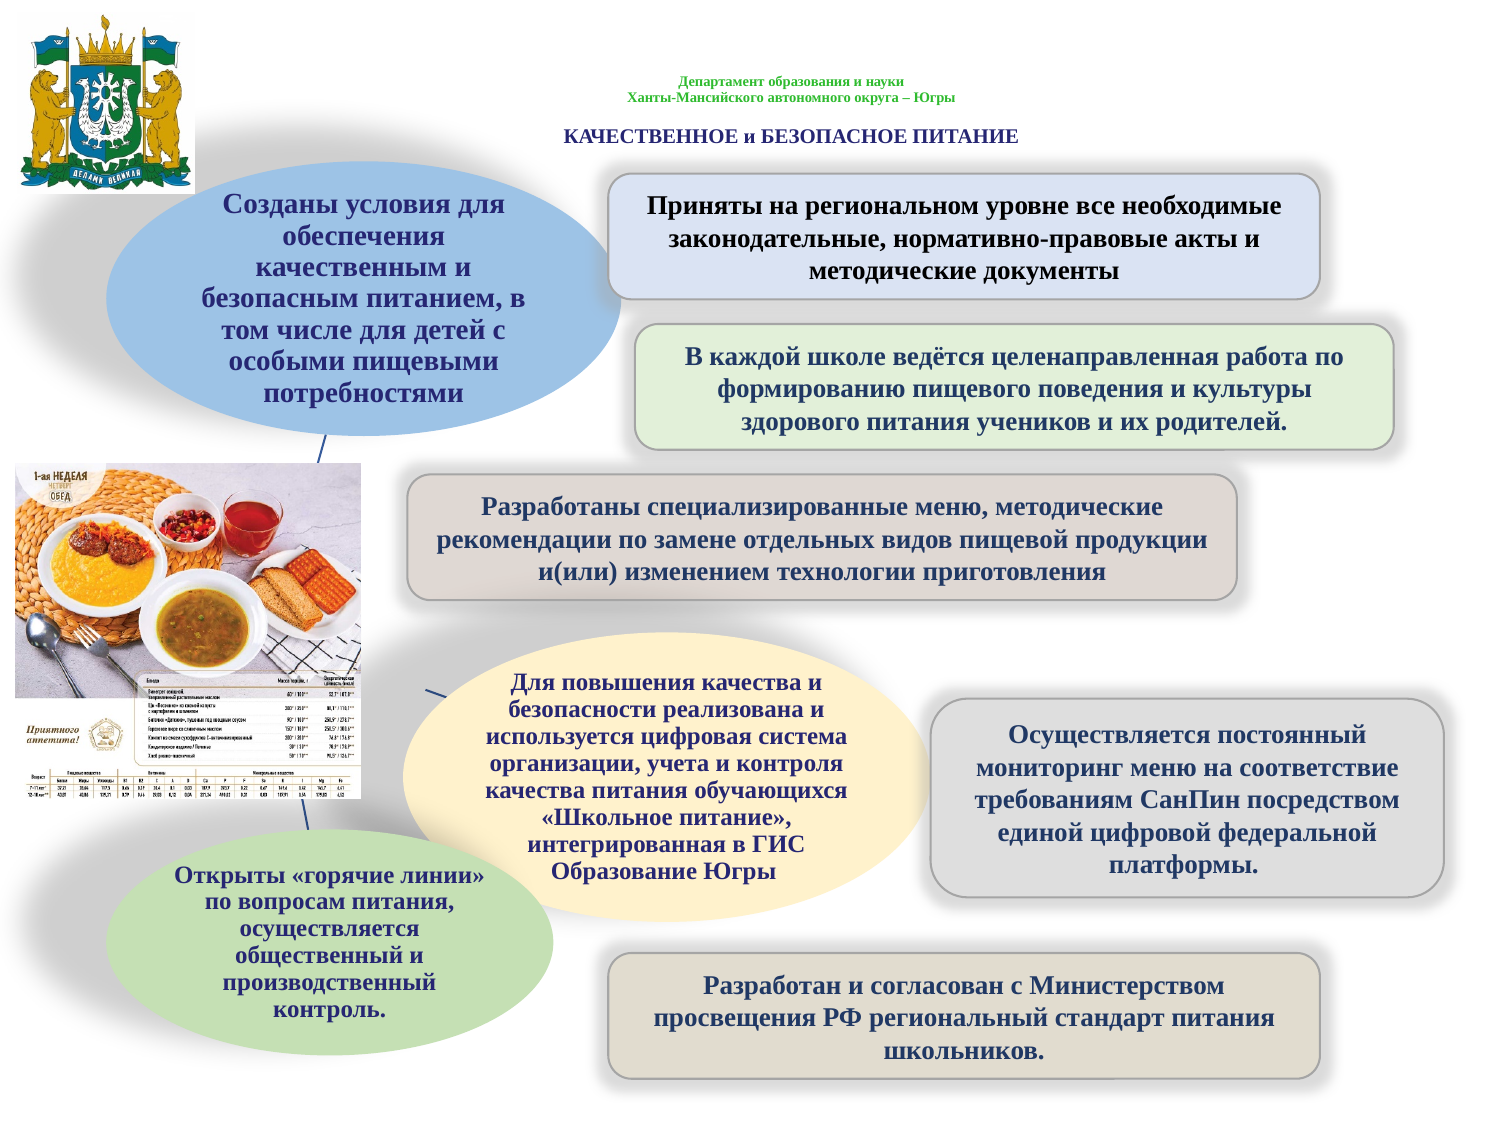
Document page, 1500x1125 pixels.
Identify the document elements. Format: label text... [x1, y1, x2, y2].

title Департамент образования и науки Ханты-Мансийского автономного округа – Югры КАЧЕСТВЕННОЕ и БЕЗОПАСНОЕ ПИТАНИЕ [199, 18, 1424, 156]
picture [17, 12, 195, 194]
picture [14, 463, 361, 799]
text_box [106, 161, 1444, 1083]
